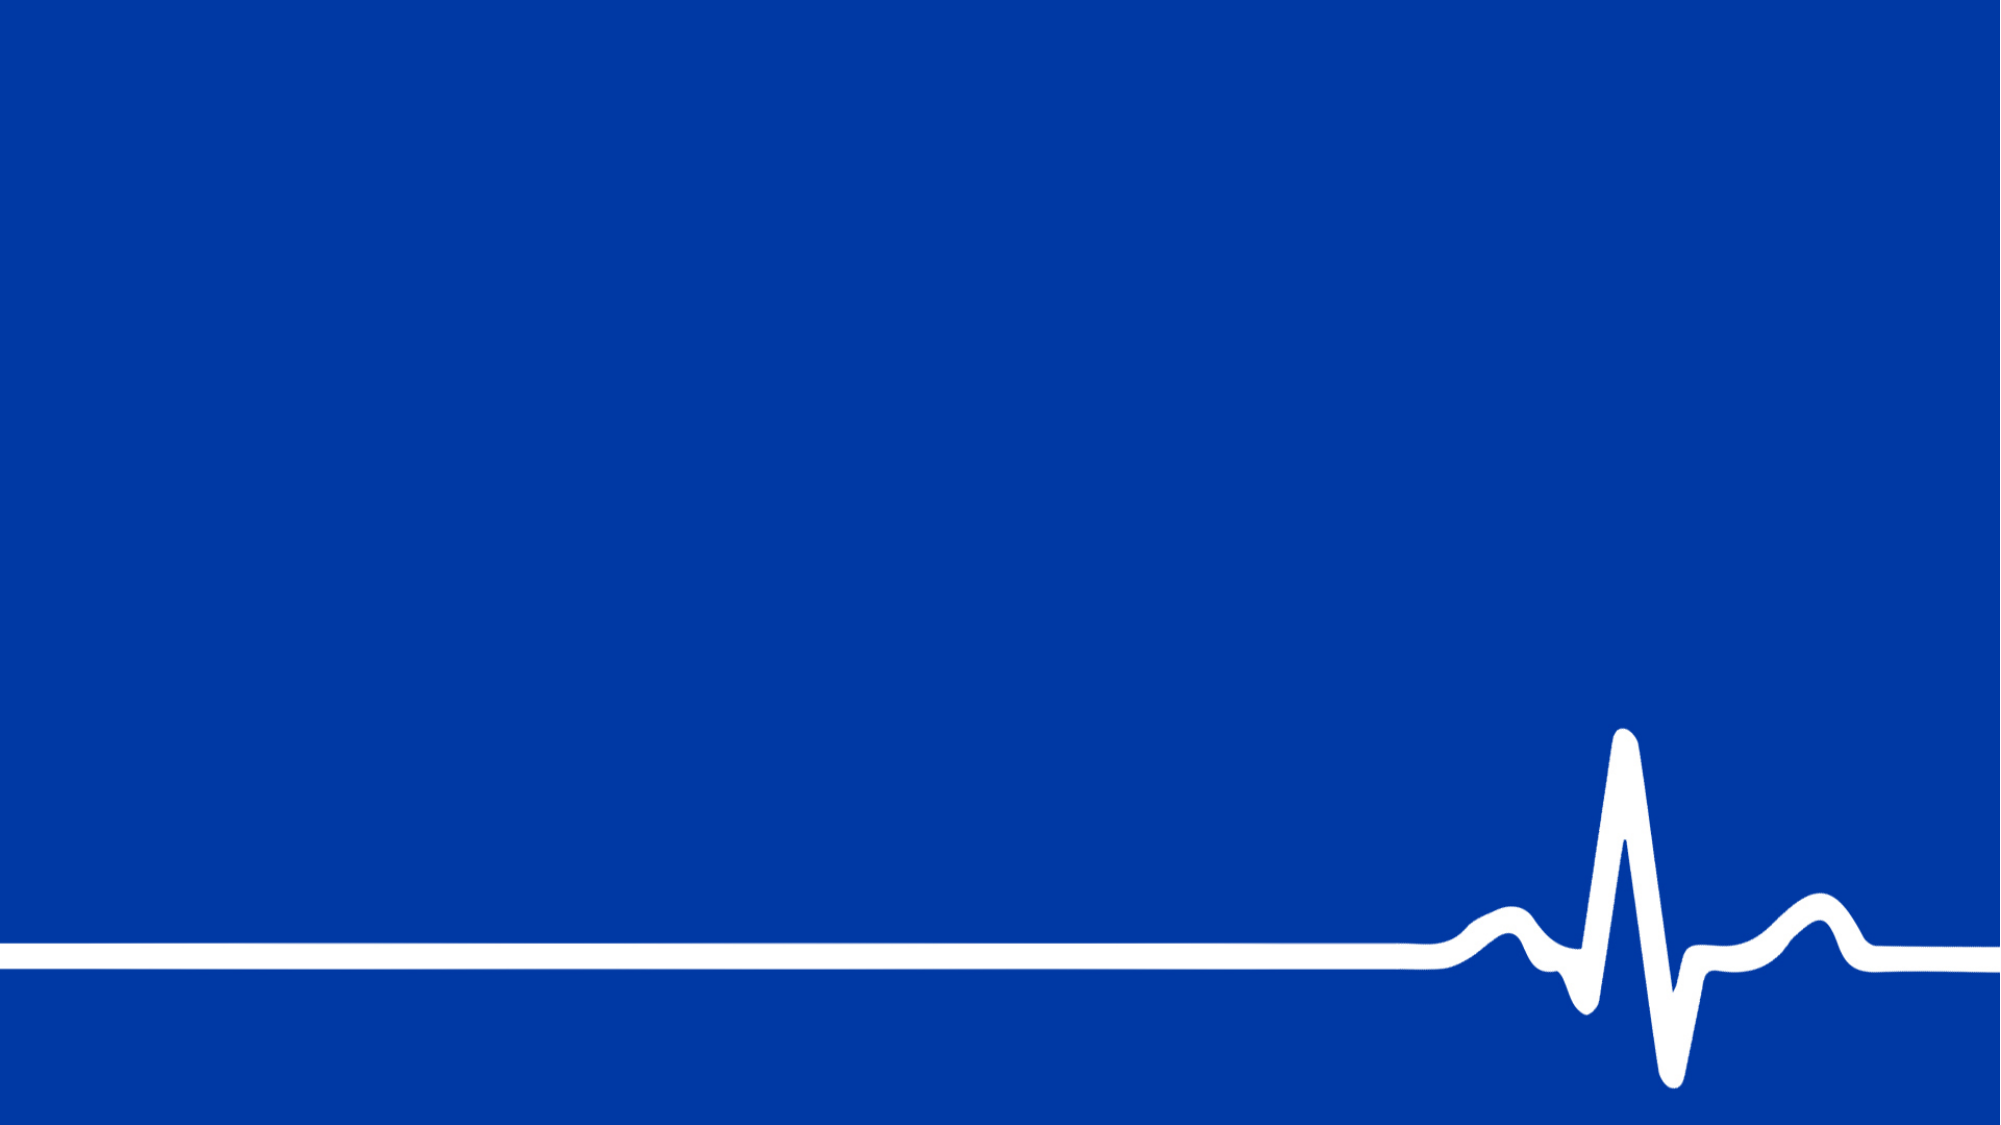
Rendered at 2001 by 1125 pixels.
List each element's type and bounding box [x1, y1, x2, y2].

list [0, 0, 2000, 1125]
